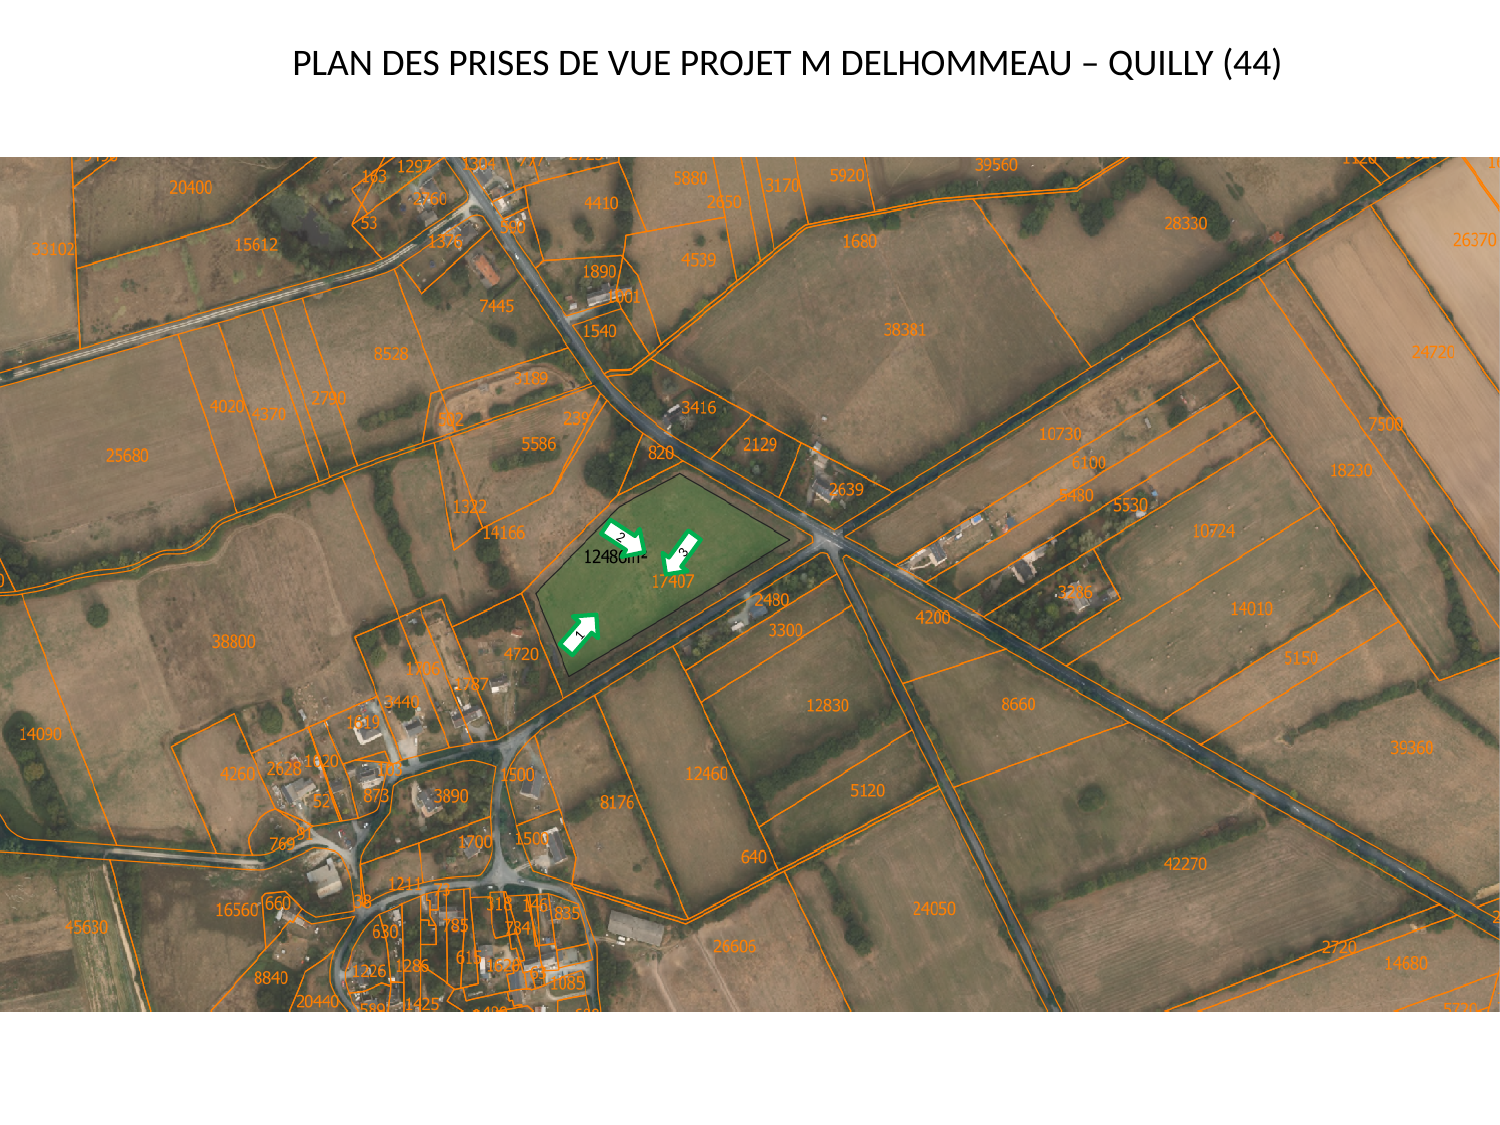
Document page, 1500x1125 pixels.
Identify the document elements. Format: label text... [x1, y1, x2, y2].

text_box PLAN DES PRISES DE VUE PROJET M DELHOMMEAU – QUILLY (44) [277, 30, 1317, 91]
picture [0, 157, 1500, 1012]
